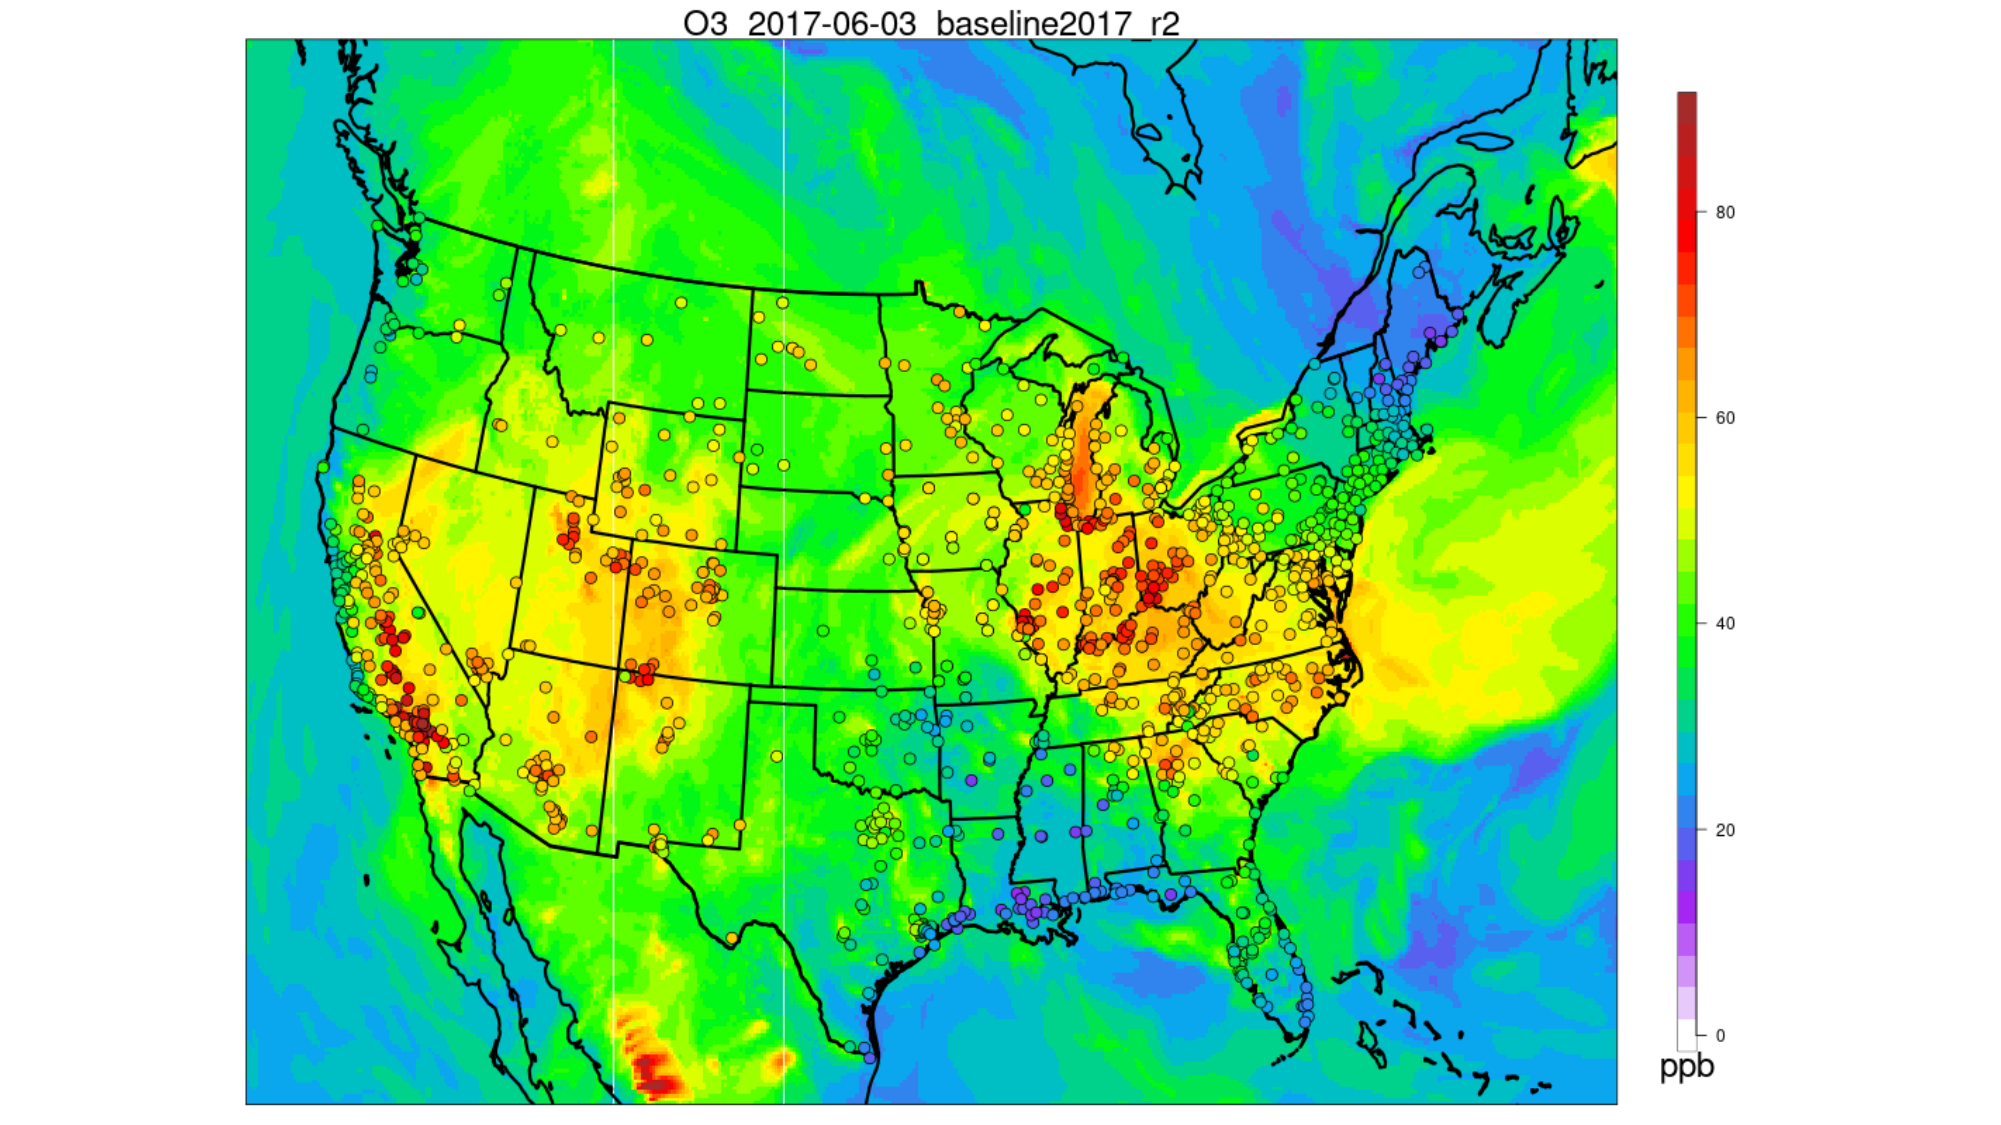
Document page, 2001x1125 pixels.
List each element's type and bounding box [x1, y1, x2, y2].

picture [226, 0, 1774, 1125]
